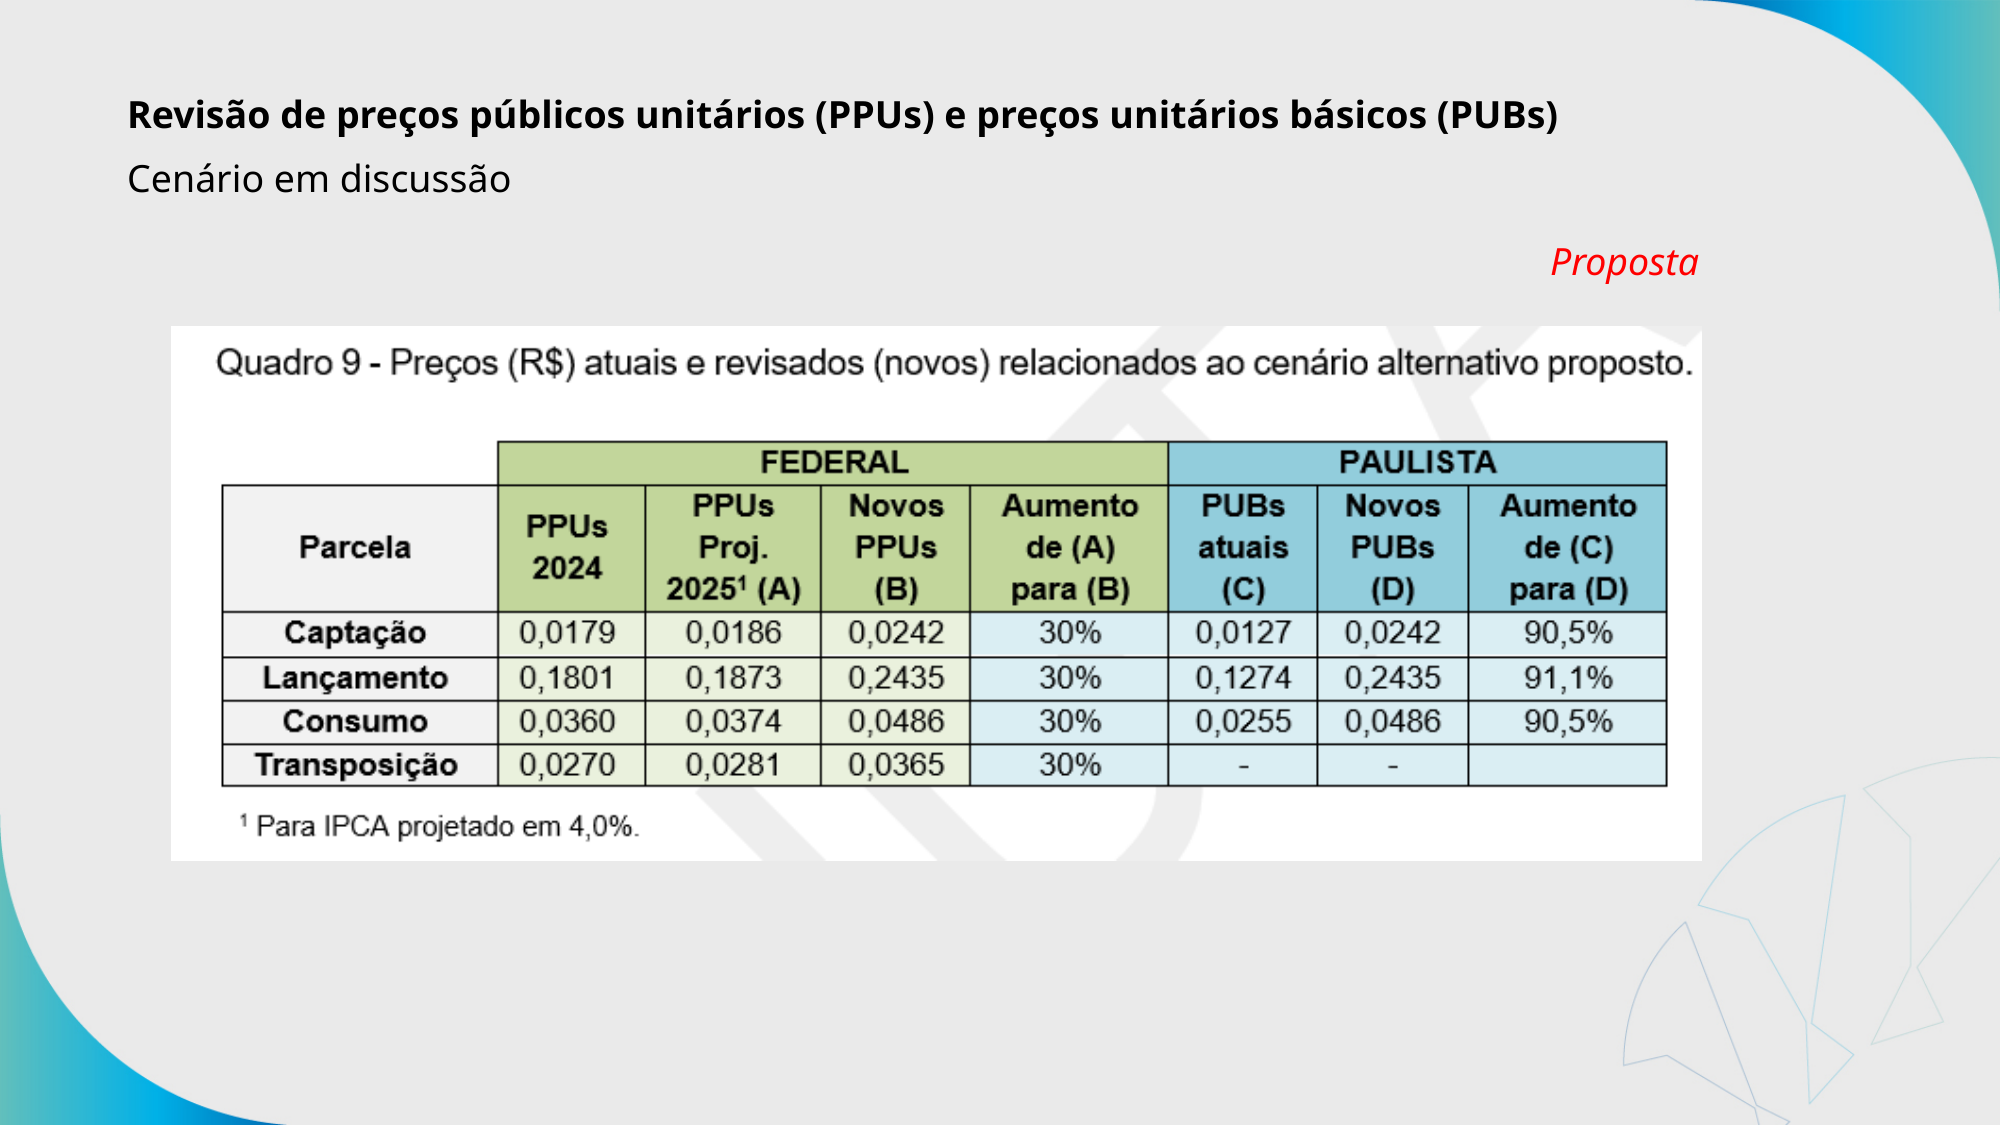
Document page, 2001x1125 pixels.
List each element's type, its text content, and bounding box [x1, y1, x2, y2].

text_box Proposta [803, 230, 1714, 291]
picture [0, 0, 2000, 1125]
text_box Revisão de preços públicos unitários (PPUs) e preços unitários básicos (PUBs) Cenário em discussão [37, 76, 1821, 272]
